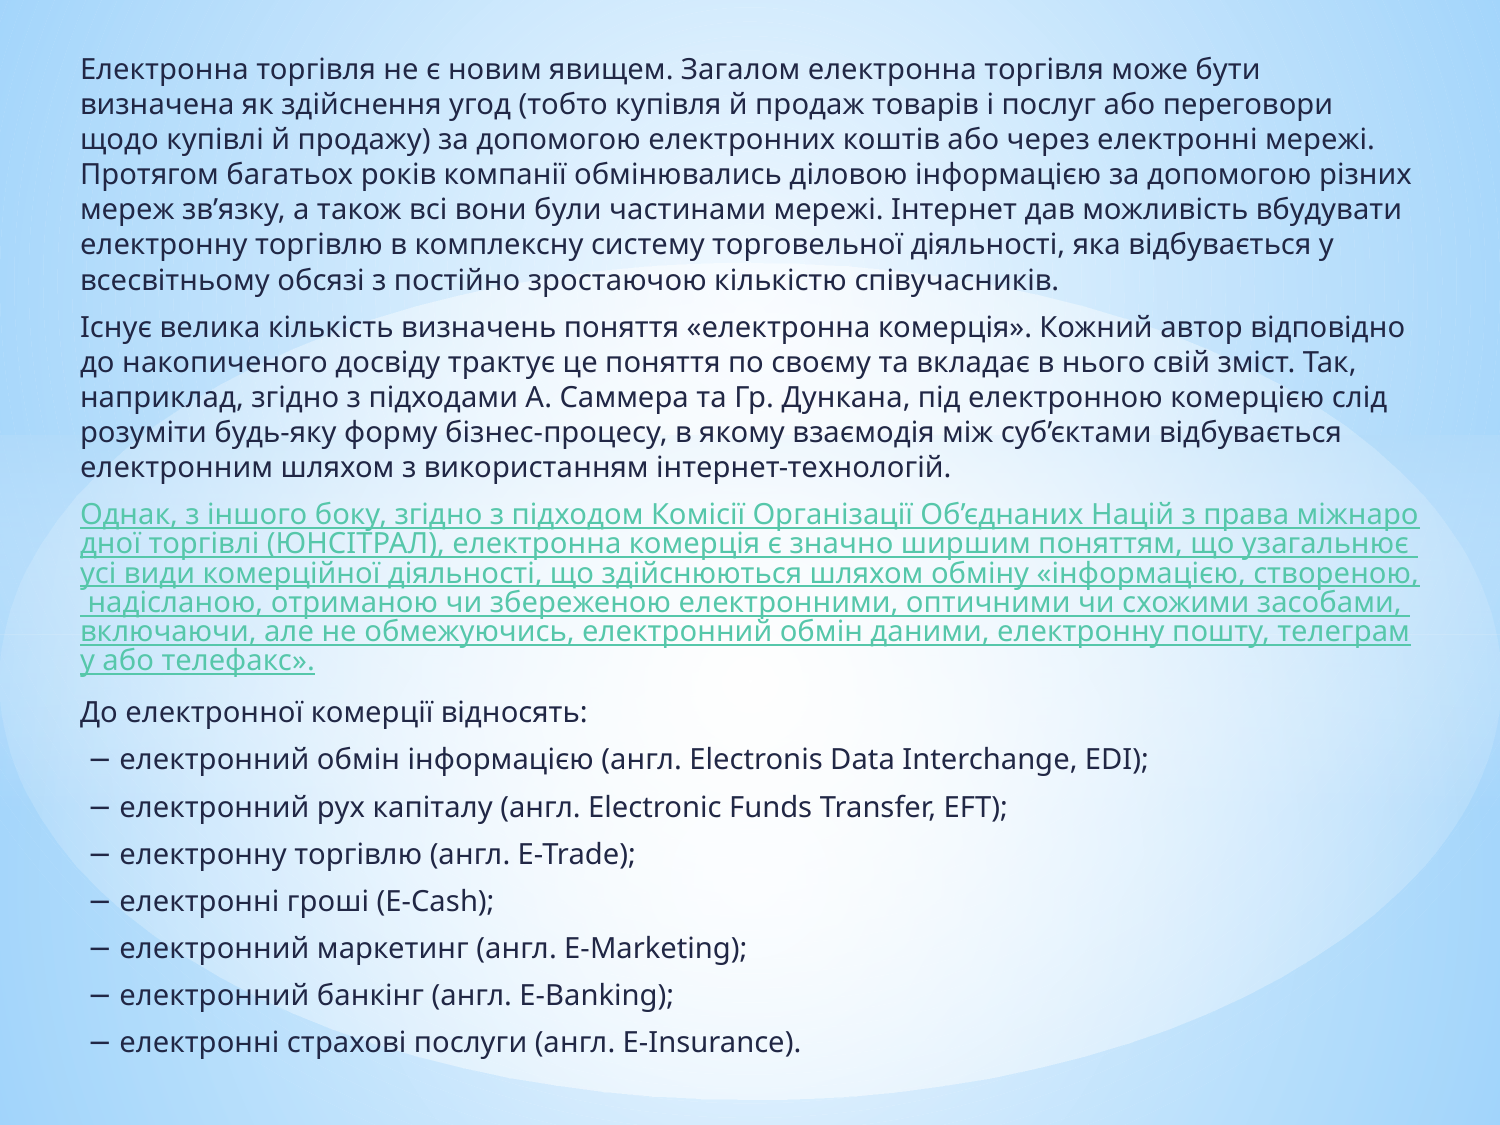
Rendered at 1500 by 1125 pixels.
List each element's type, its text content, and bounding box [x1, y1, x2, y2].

subtitle Електронна торгівля не є новим явищем. Загалом електронна торгівля може бути визначена як здійснення угод (тобто купівля й продаж товарів і послуг або переговори щодо купівлі й продажу) за допомогою електронних коштів або через електронні мережі. Протягом багатьох років компанії обмінювались діловою інформацією за допомогою різних мереж зв’язку, а також всі вони були частинами мережі. Інтернет дав можливість вбудувати електронну торгівлю в комплексну систему торговельної діяльності, яка відбувається у всесвітньому обсязі з постійно зростаючою кількістю співучасників. Існує велика кількість визначень поняття «електронна комерція». Кожний автор відповідно до накопиченого досвіду трактує це поняття по своєму та вкладає в нього свій зміст. Так, наприклад, згідно з підходами А. Саммера та Гр. Дункана, під електронною комерцією слід розуміти будь-яку форму бізнес-процесу, в якому взаємодія між суб’єктами відбувається електронним шляхом з використанням інтернет-технологій. Однак, з іншого боку, згідно з підходом Комісії Організації Об’єднаних Націй з права міжнародної торгівлі (ЮНСІТРАЛ), електронна комерція є значно ширшим поняттям, що узагальнює усі види комерційної діяльності, що здійснюються шляхом обміну «інформацією, створеною, надісланою, отриманою чи збереженою електронними, оптичними чи схожими засобами, включаючи, але не обмежуючись, електронний обмін даними, електронну пошту, телеграму або телефакс». До електронної комерції відносять: − електронний обмін інформацією (англ. Electronis Data Interchange, EDI); − електронний рух капіталу (англ. Electronic Funds Transfer, EFT); − електронну торгівлю (англ. E-Trade); − електронні гроші (E-Cash); − електронний маркетинг (англ. E-Marketing); − електронний банкінг (англ. E-Banking); − електронні страхові послуги (англ. E-Insurance). [64, 42, 1436, 1071]
